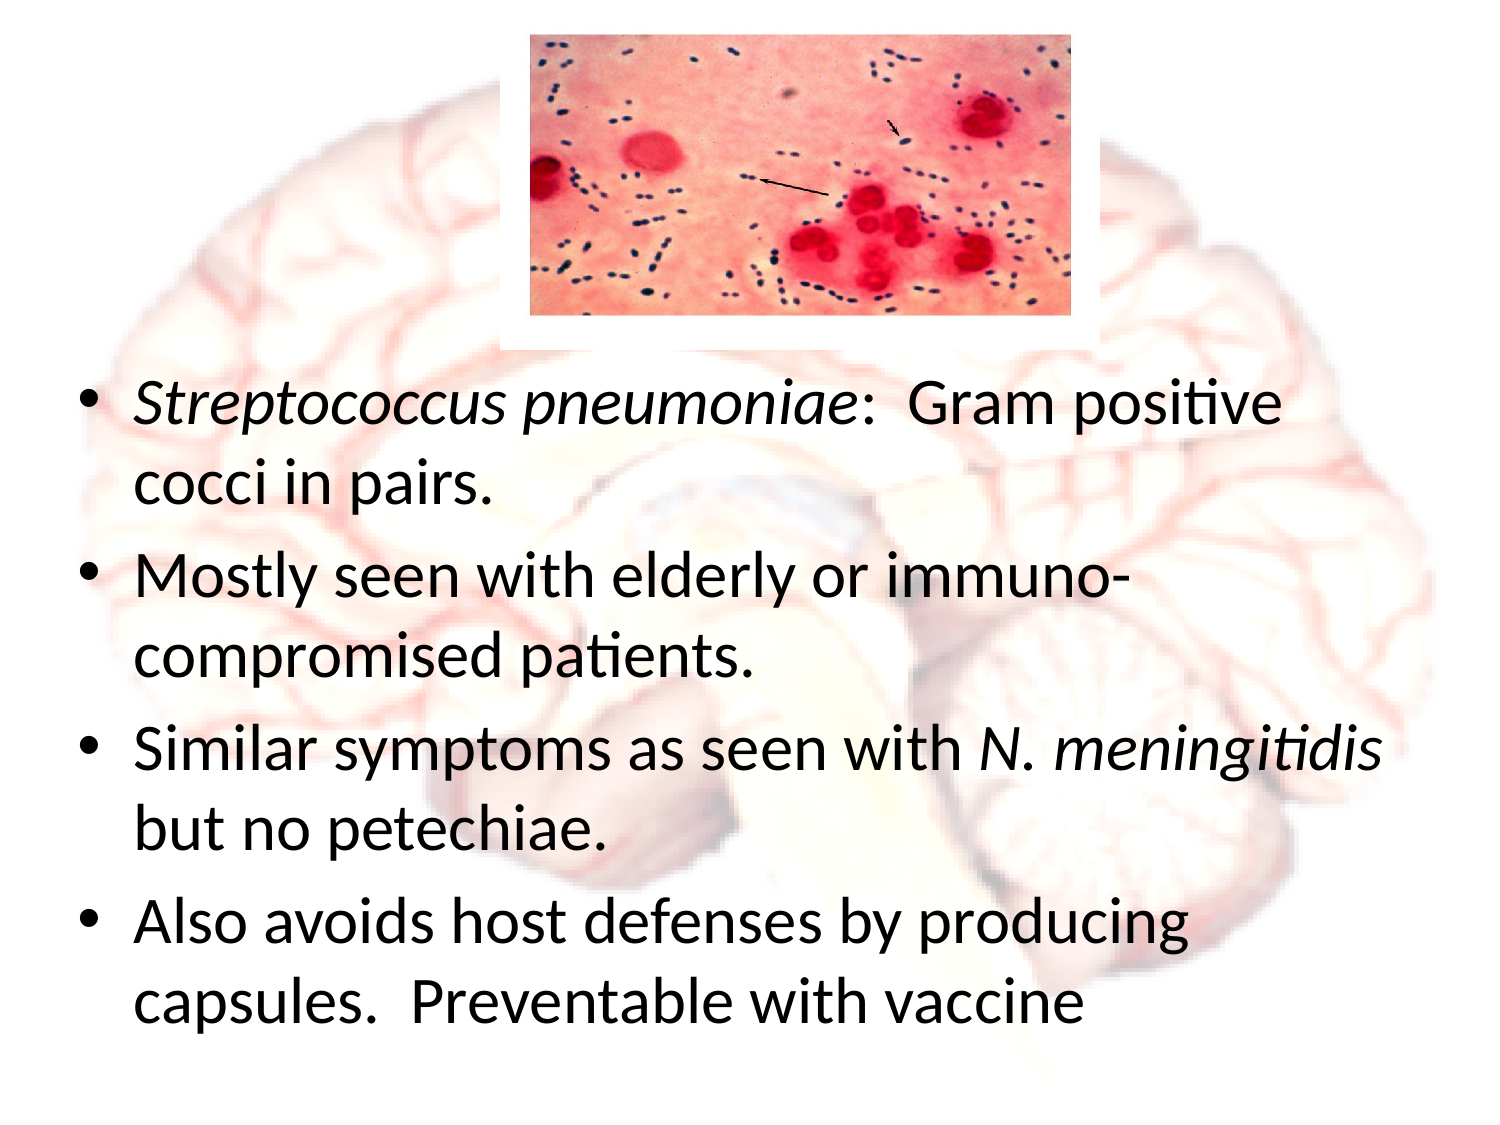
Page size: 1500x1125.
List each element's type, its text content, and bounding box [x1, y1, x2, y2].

list Streptococcus pneumoniae: Gram positive cocci in pairs. Mostly seen with elderly or immuno-compromised patients. Similar symptoms as seen with N. meningitidis but no petechiae. Also avoids host defenses by producing capsules. Preventable with vaccine [62, 350, 1413, 1093]
picture [499, 0, 1101, 351]
